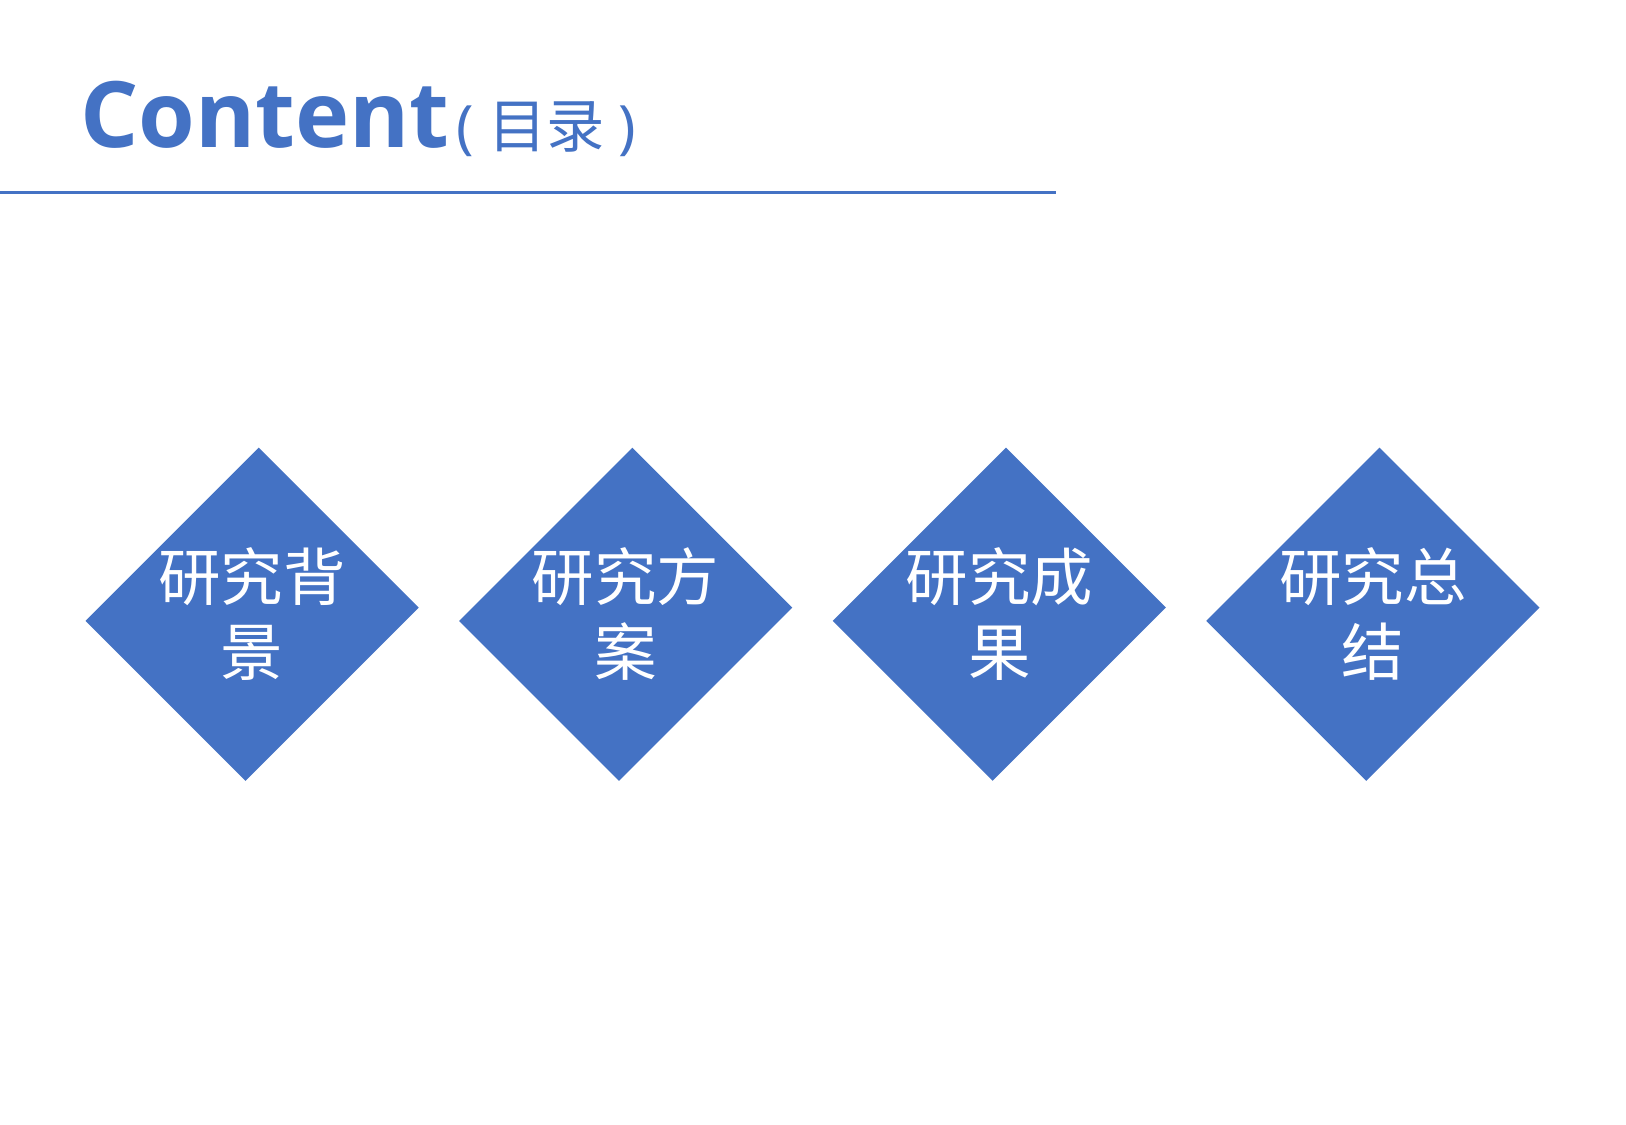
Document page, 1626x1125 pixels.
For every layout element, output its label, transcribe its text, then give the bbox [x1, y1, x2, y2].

text_box [157, 696, 334, 783]
text_box [456, 562, 515, 680]
text_box [1110, 548, 1169, 667]
text_box 研究方案 [515, 530, 736, 696]
text_box [830, 561, 889, 681]
text_box [1278, 696, 1455, 783]
text_box [173, 445, 345, 530]
list Content (目录) [64, 48, 1371, 156]
text_box [531, 696, 707, 783]
text_box [83, 561, 142, 681]
text_box [920, 445, 1092, 530]
text_box 研究总结 [1262, 530, 1483, 696]
text_box [547, 445, 718, 530]
text_box [1204, 562, 1262, 680]
text_box [1483, 548, 1542, 668]
text_box [363, 548, 421, 667]
text_box [736, 548, 795, 667]
text_box [904, 696, 1081, 783]
text_box 研究背景 [142, 530, 363, 696]
text_box [1294, 445, 1465, 530]
text_box 研究成果 [889, 530, 1110, 696]
